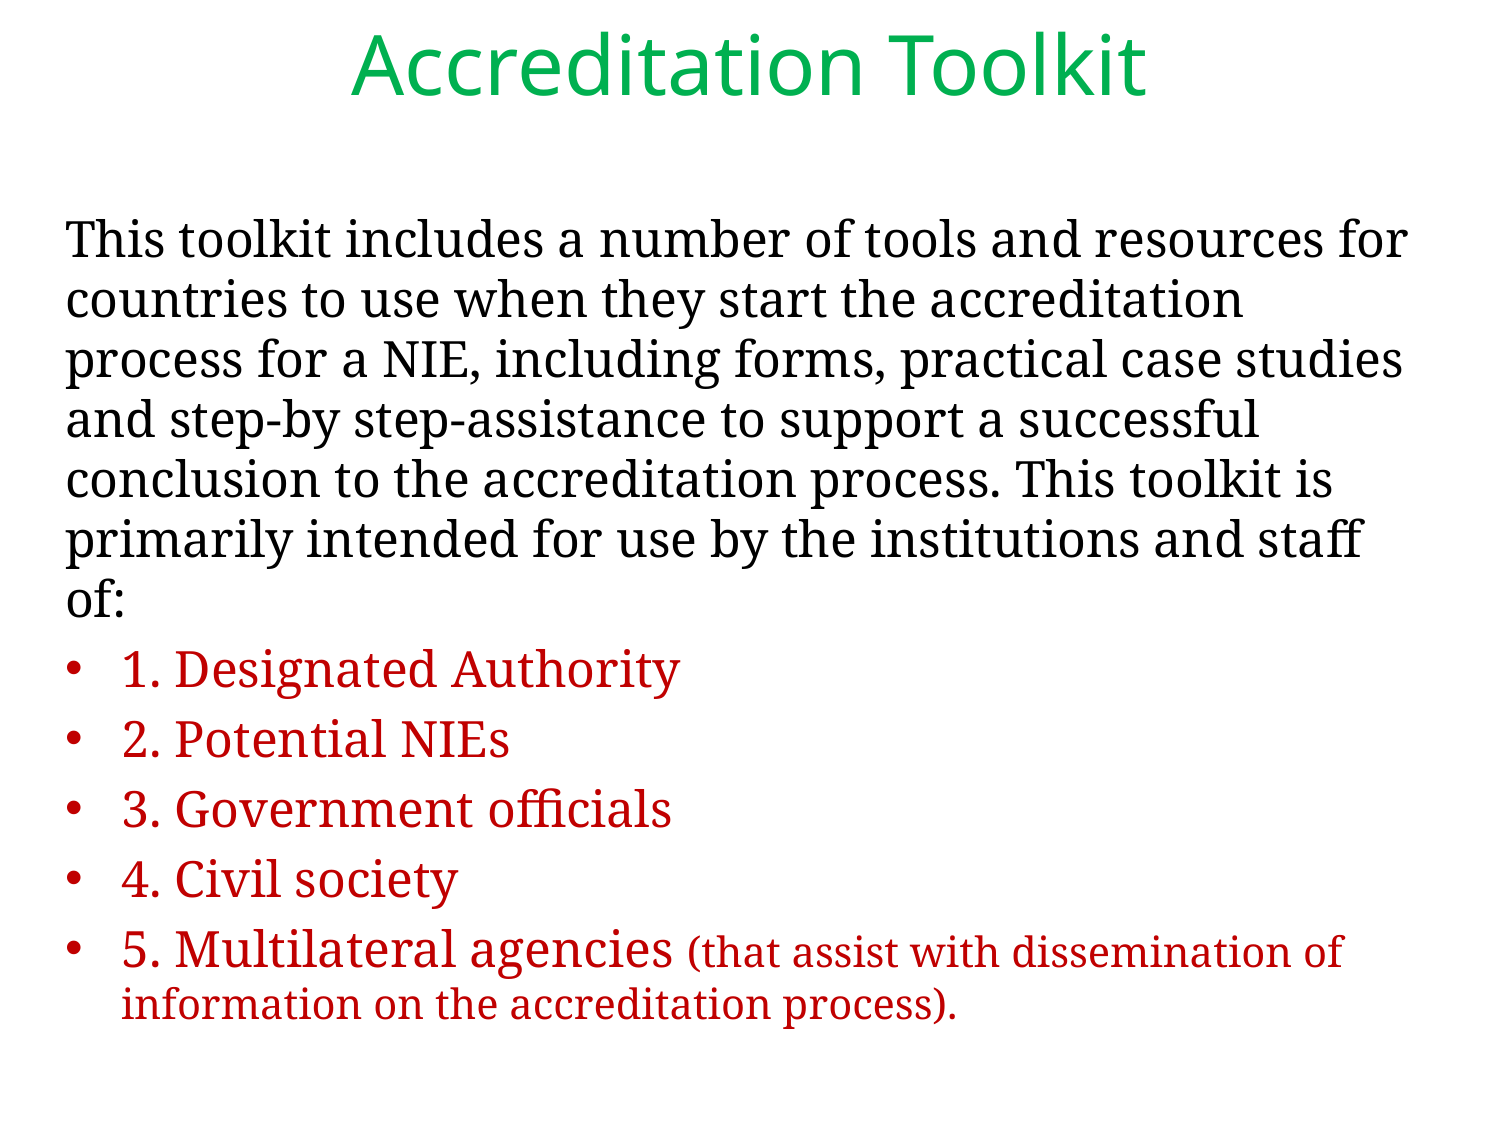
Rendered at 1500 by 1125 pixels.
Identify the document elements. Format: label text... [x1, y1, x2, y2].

list This toolkit includes a number of tools and resources for countries to use when they start the accreditation process for a NIE, including forms, practical case studies and step-by step-assistance to support a successful conclusion to the accreditation process. This toolkit is primarily intended for use by the institutions and staff of: 1. Designated Authority 2. Potential NIEs 3. Government officials 4. Civil society 5. Multilateral agencies (that assist with dissemination of information on the accreditation process). [50, 200, 1438, 1025]
title Accreditation Toolkit [75, 0, 1425, 200]
